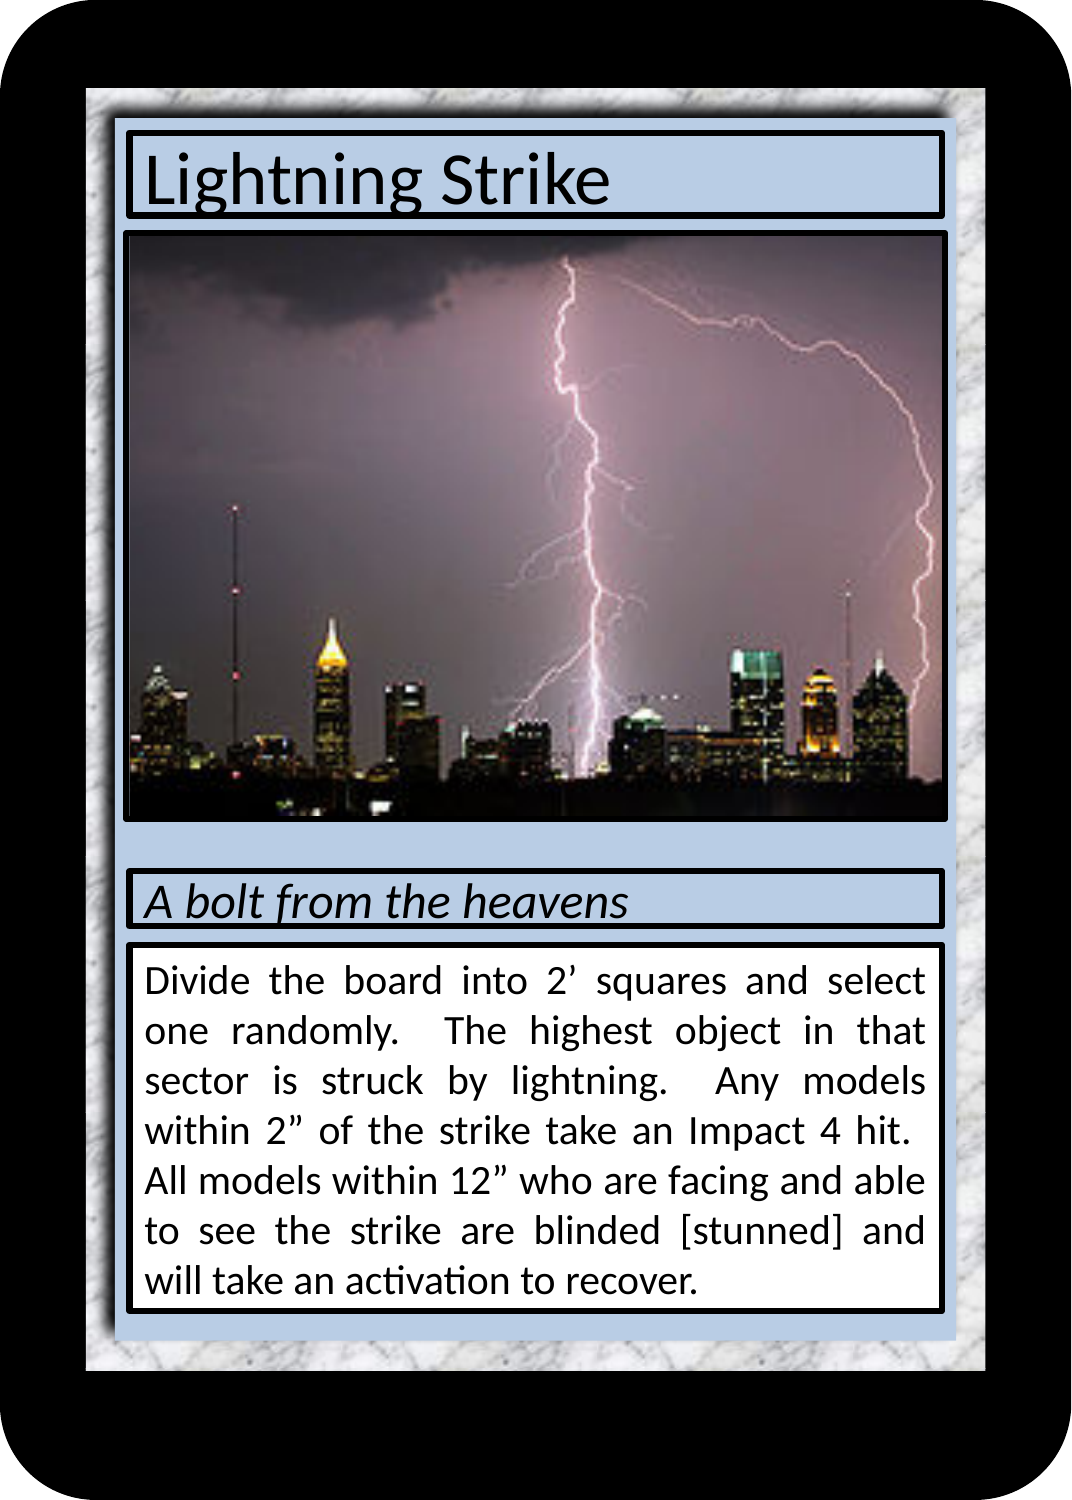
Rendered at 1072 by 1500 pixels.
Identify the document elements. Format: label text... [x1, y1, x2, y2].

picture [85, 88, 986, 1371]
list A bolt from the heavens [126, 868, 945, 929]
title Lightning Strike [126, 130, 945, 219]
list Divide the board into 2’ squares and select one randomly. The highest object in that sector is struck by lightning. Any models within 2” of the strike take an Impact 4 hit. All models within 12” who are facing and able to see the strike are blinded [stunned] and will take an activation to recover. [126, 942, 945, 1314]
